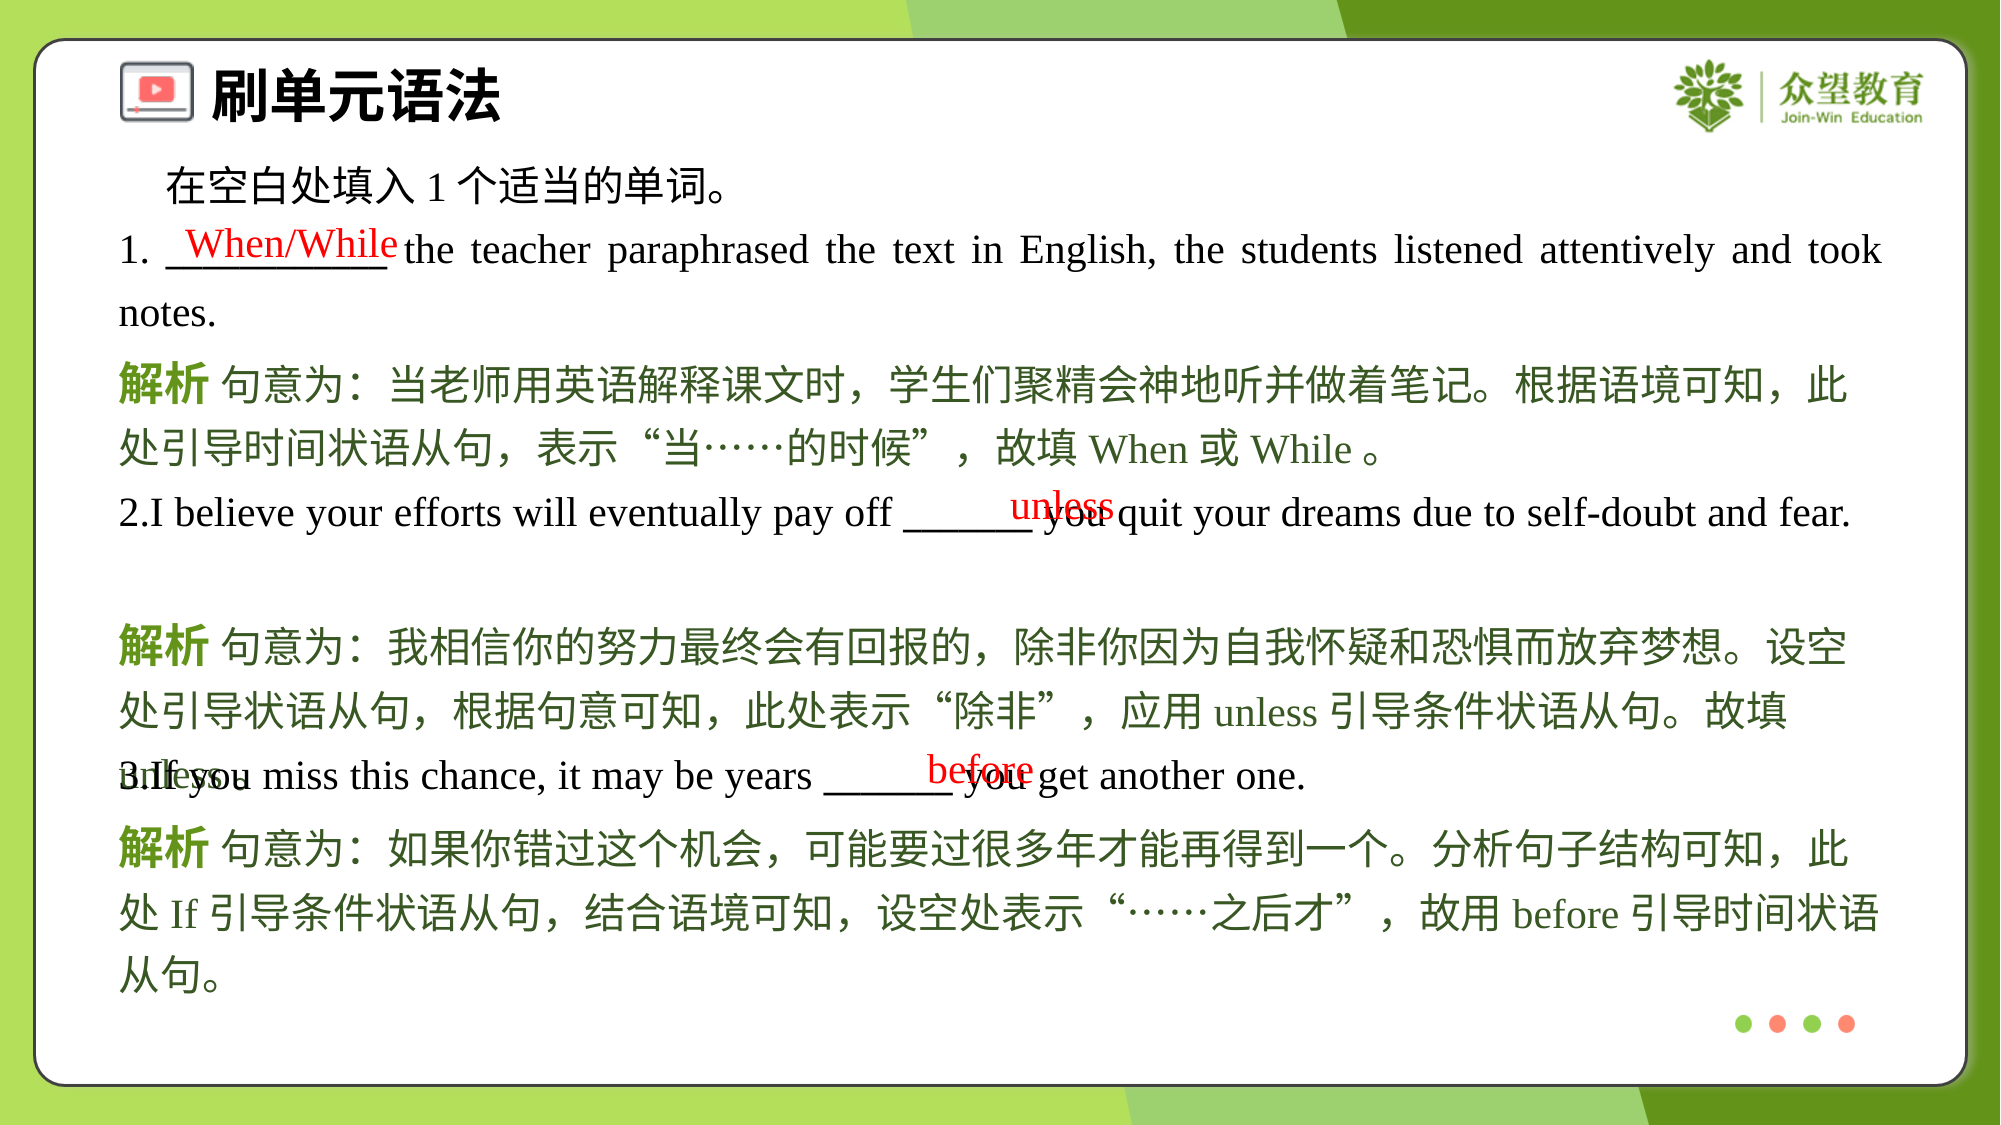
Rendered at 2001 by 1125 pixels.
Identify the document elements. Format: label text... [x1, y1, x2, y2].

text_box before [922, 729, 1039, 788]
text_box 3.If you miss this chance, it may be years _______ you get another one. [118, 735, 1883, 793]
text_box 解析 句意为：当老师用英语解释课文时，学生们聚精会神地听并做着笔记。根据语境可知，此处引导时间状语从句，表示“当……的时候”，故填When或While。 [118, 340, 1883, 467]
picture [0, 0, 2000, 1125]
text_box 解析 句意为：如果你错过这个机会，可能要过很多年才能再得到一个。分析句子结构可知，此处If引导条件状语从句，结合语境可知，设空处表示“……之后才”，故用before引导时间状语从句。 [118, 805, 1883, 932]
text_box When/While [180, 203, 403, 261]
text_box unless [1005, 465, 1120, 524]
text_box 在空白处填入1个适当的单词。 1. ____________ the teacher paraphrased the text in English, the students listened attentively and took notes. [118, 146, 1883, 329]
text_box 2.I believe your efforts will eventually pay off _______ you quit your dreams due to self-doubt and fear. [118, 472, 1883, 592]
text_box 解析 句意为：我相信你的努力最终会有回报的，除非你因为自我怀疑和恐惧而放弃梦想。设空处引导状语从句，根据句意可知，此处表示“除非”，应用unless引导条件状语从句。故填unless。 [118, 603, 1883, 730]
